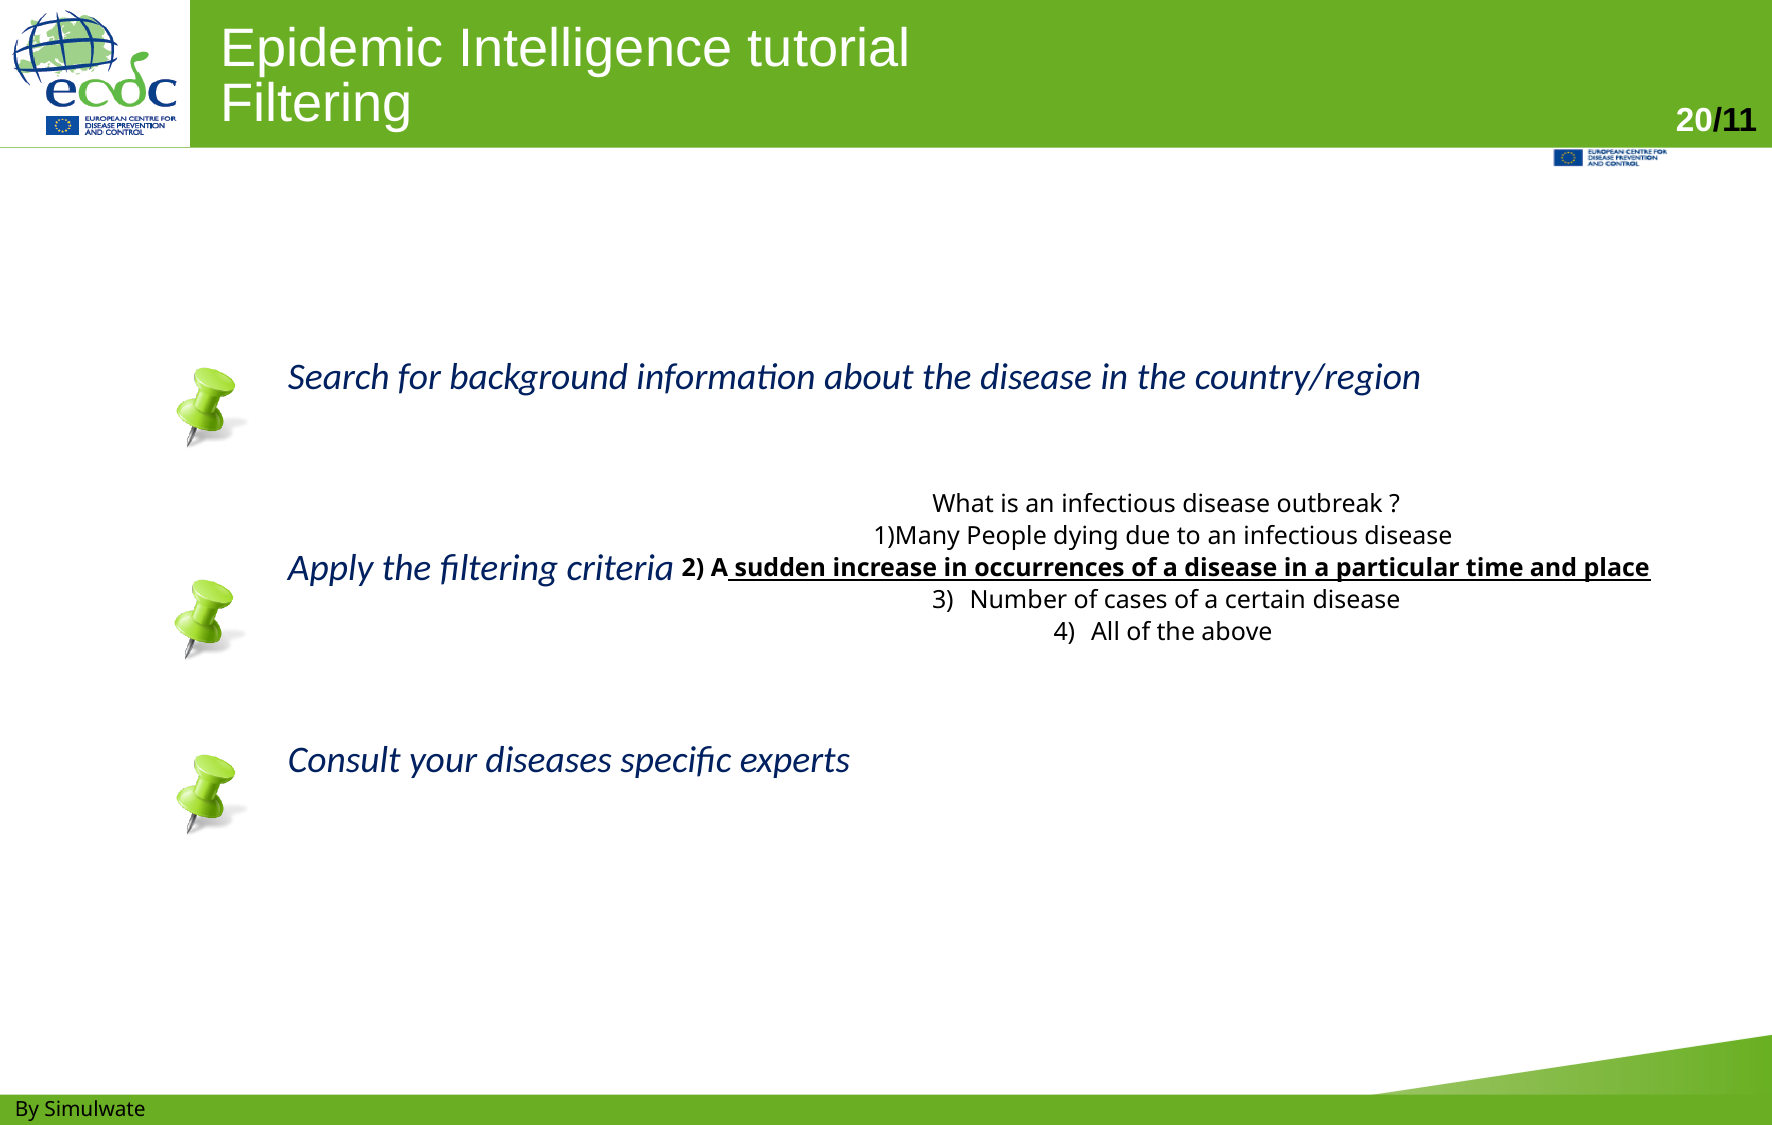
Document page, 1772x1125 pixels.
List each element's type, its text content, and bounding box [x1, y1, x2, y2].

picture [0, 0, 190, 147]
picture [0, 148, 1772, 1094]
text_box Search for background information about the disease in the country/region Apply the filtering criteria Consult your diseases specific experts [273, 349, 1536, 789]
text_box What is an infectious disease outbreak ? 1)Many People dying due to an infectious disease 2) A sudden increase in occurrences of a disease in a particular time and place Number of cases of a certain disease All of the above [494, 483, 1772, 782]
